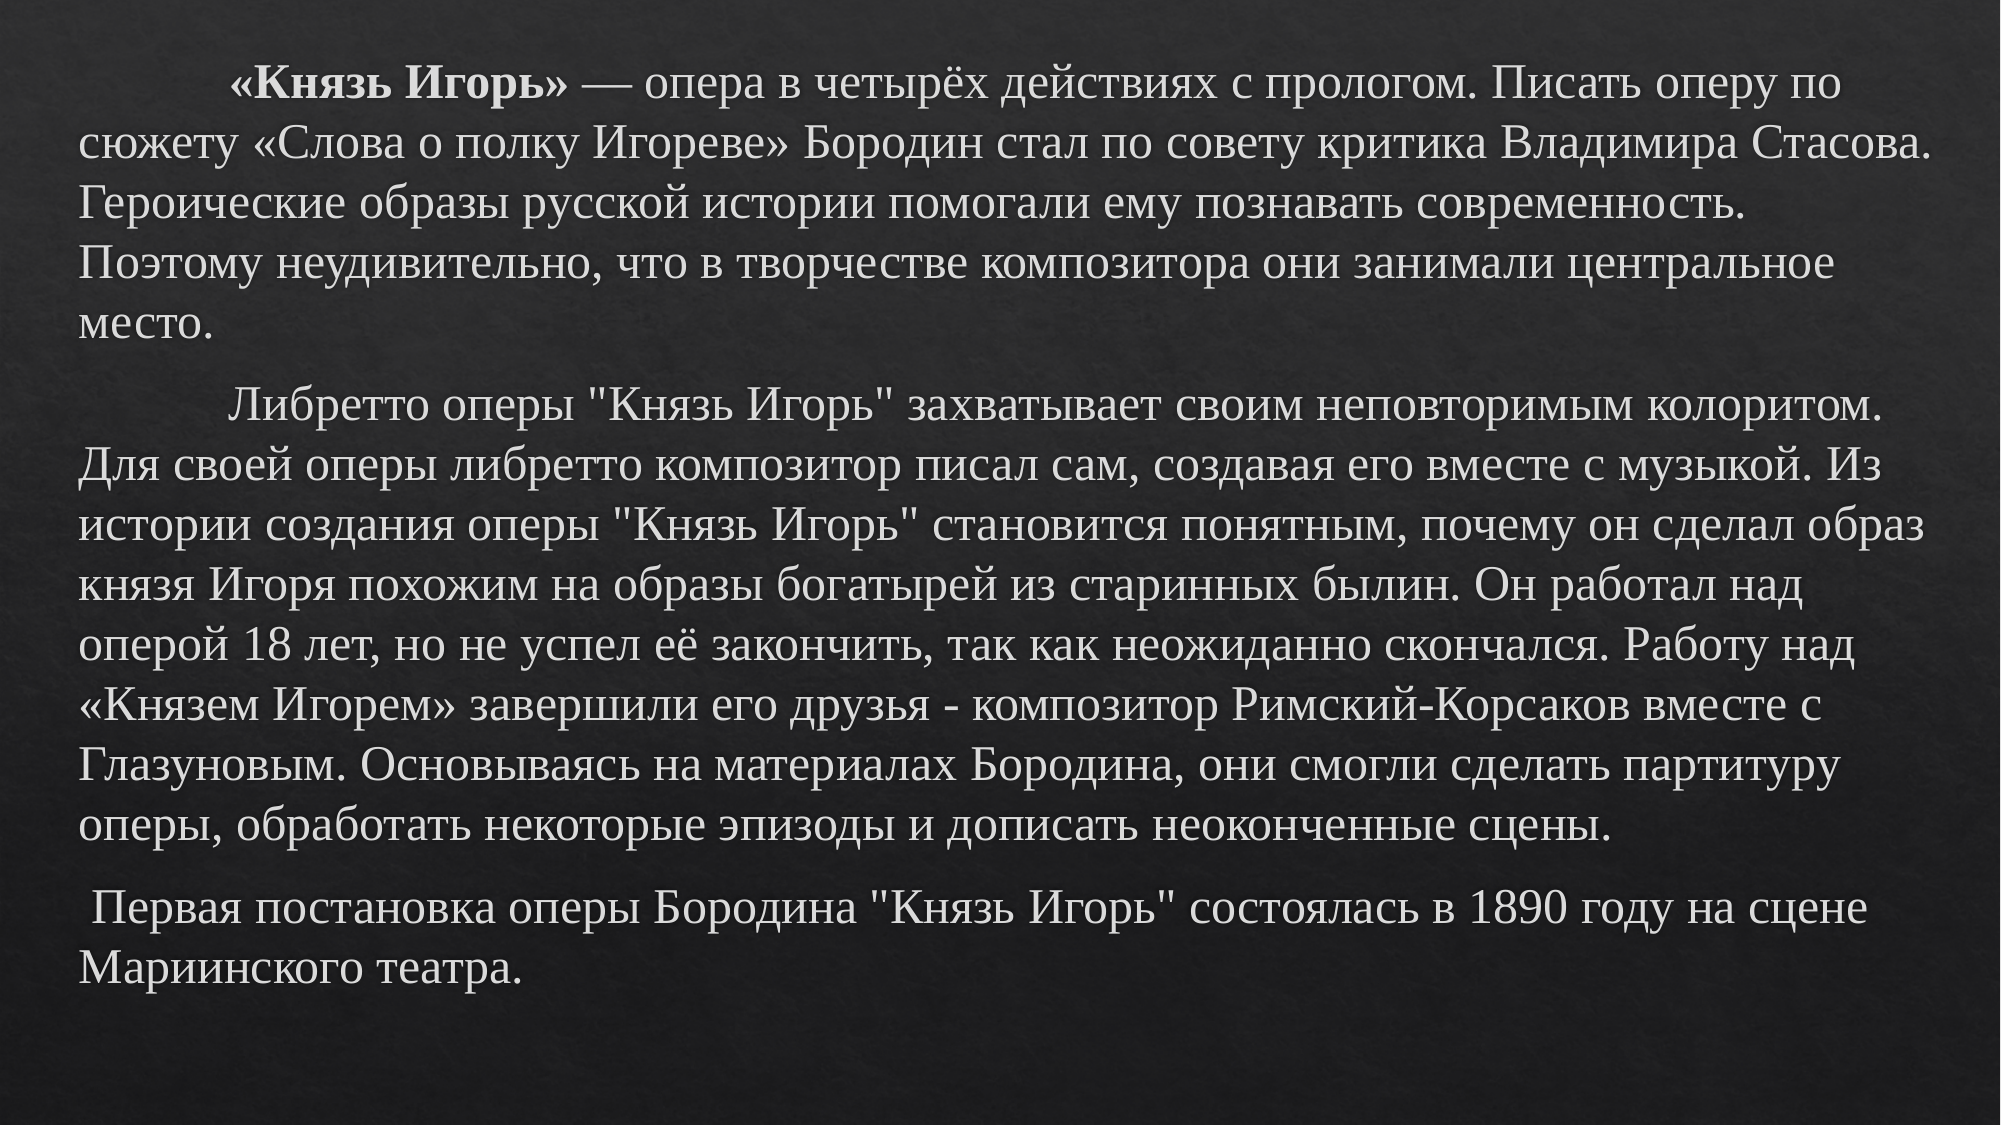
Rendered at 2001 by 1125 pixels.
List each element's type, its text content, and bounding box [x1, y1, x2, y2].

list «Князь Игорь» — опера в четырёх действиях с прологом. Писать оперу по сюжету «Слова о полку Игореве» Бородин стал по совету критика Владимира Стасова. Героические образы русской истории помогали ему познавать современность. Поэтому неудивительно, что в творчестве композитора они занимали центральное место. Либретто оперы "Князь Игорь" захватывает своим неповторимым колоритом. Для своей оперы либретто композитор писал сам, создавая его вместе с музыкой. Из истории создания оперы "Князь Игорь" становится понятным, почему он сделал образ князя Игоря похожим на образы богатырей из старинных былин. Он работал над оперой 18 лет, но не успел её закончить, так как неожиданно скончался. Работу над «Князем Игорем» завершили его друзья - композитор Римский-Корсаков вместе с Глазуновым. Основываясь на материалах Бородина, они смогли сделать партитуру оперы, обработать некоторые эпизоды и дописать неоконченные сцены. Первая постановка оперы Бородина "Князь Игорь" состоялась в 1890 году на сцене Мариинского театра. [57, 40, 1955, 1031]
